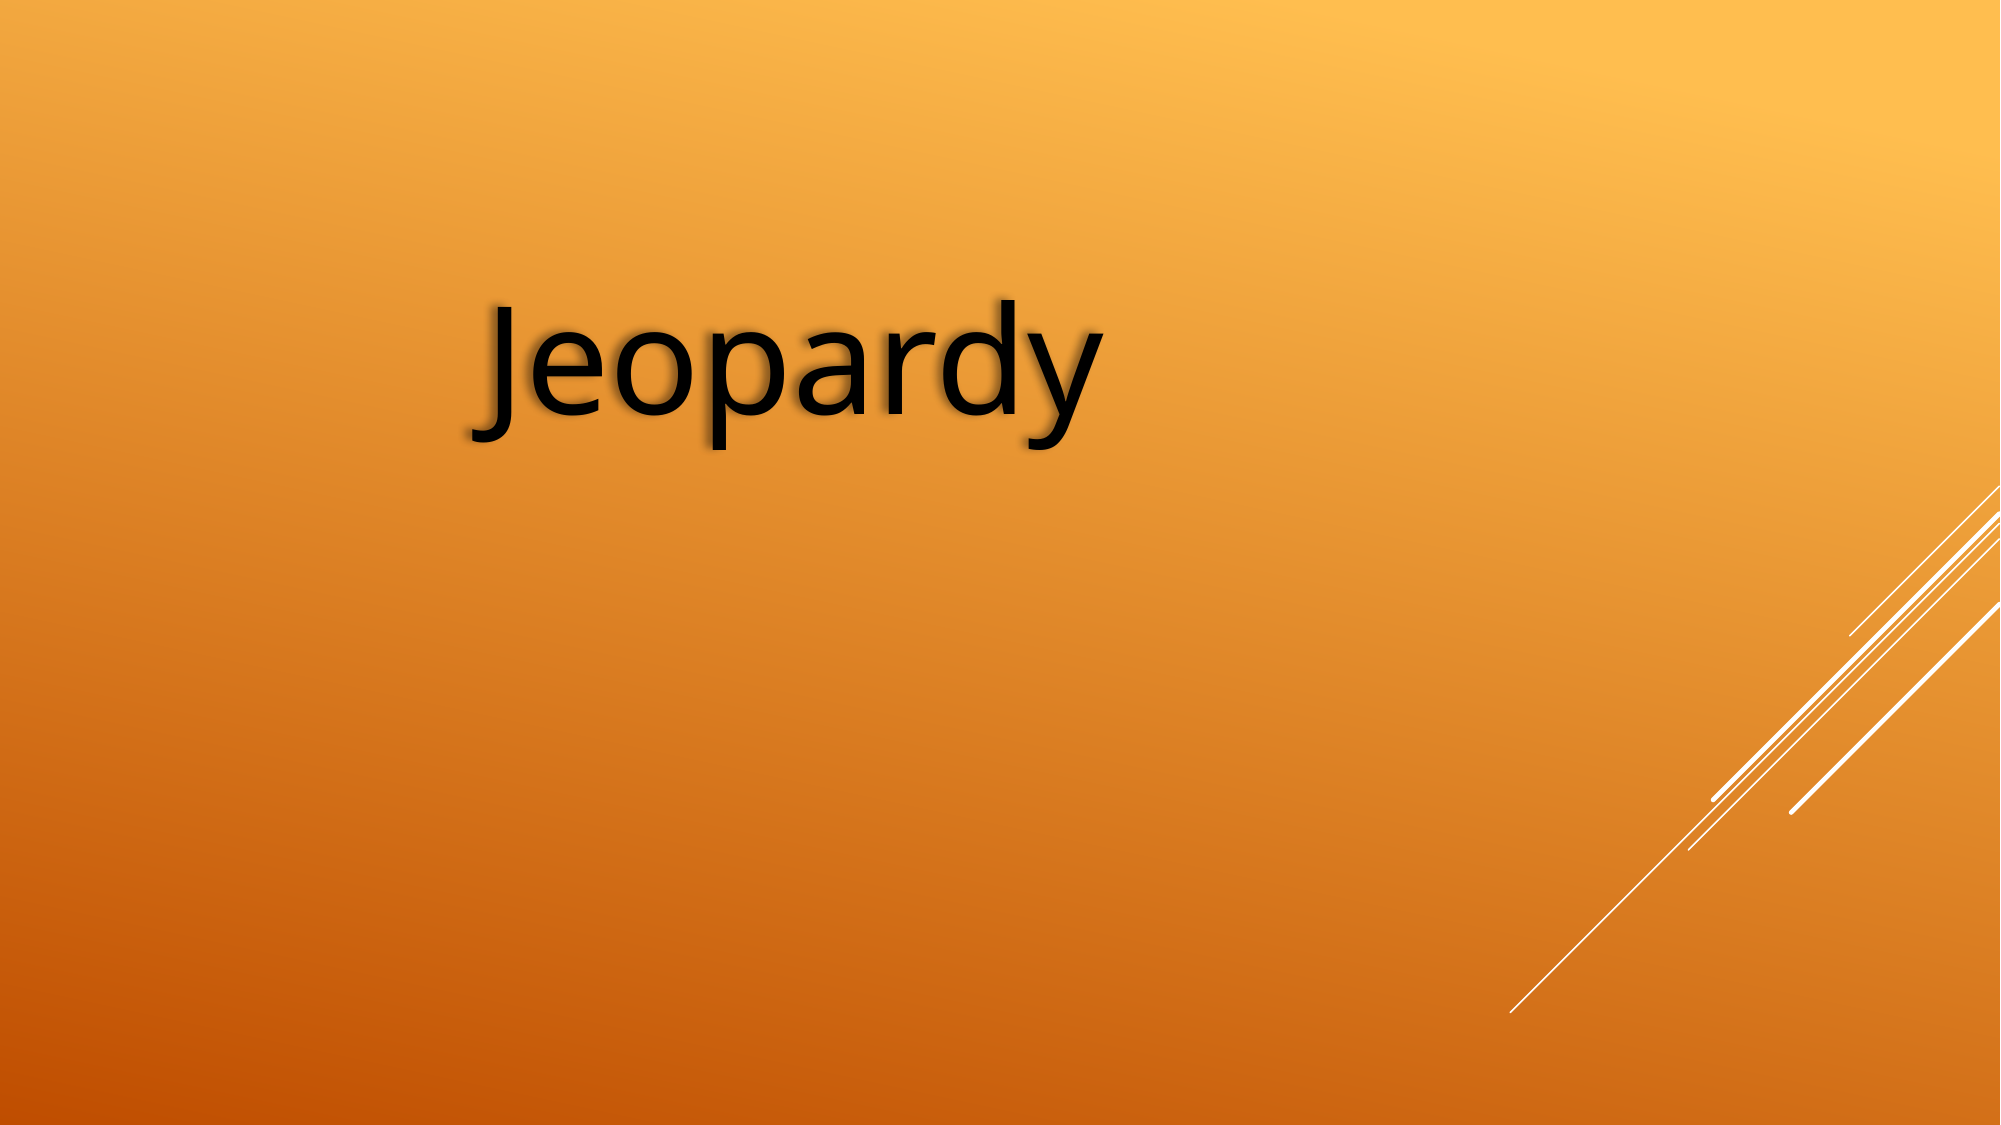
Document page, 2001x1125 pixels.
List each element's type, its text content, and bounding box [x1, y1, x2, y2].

text_box Jeopardy [128, 257, 1461, 453]
